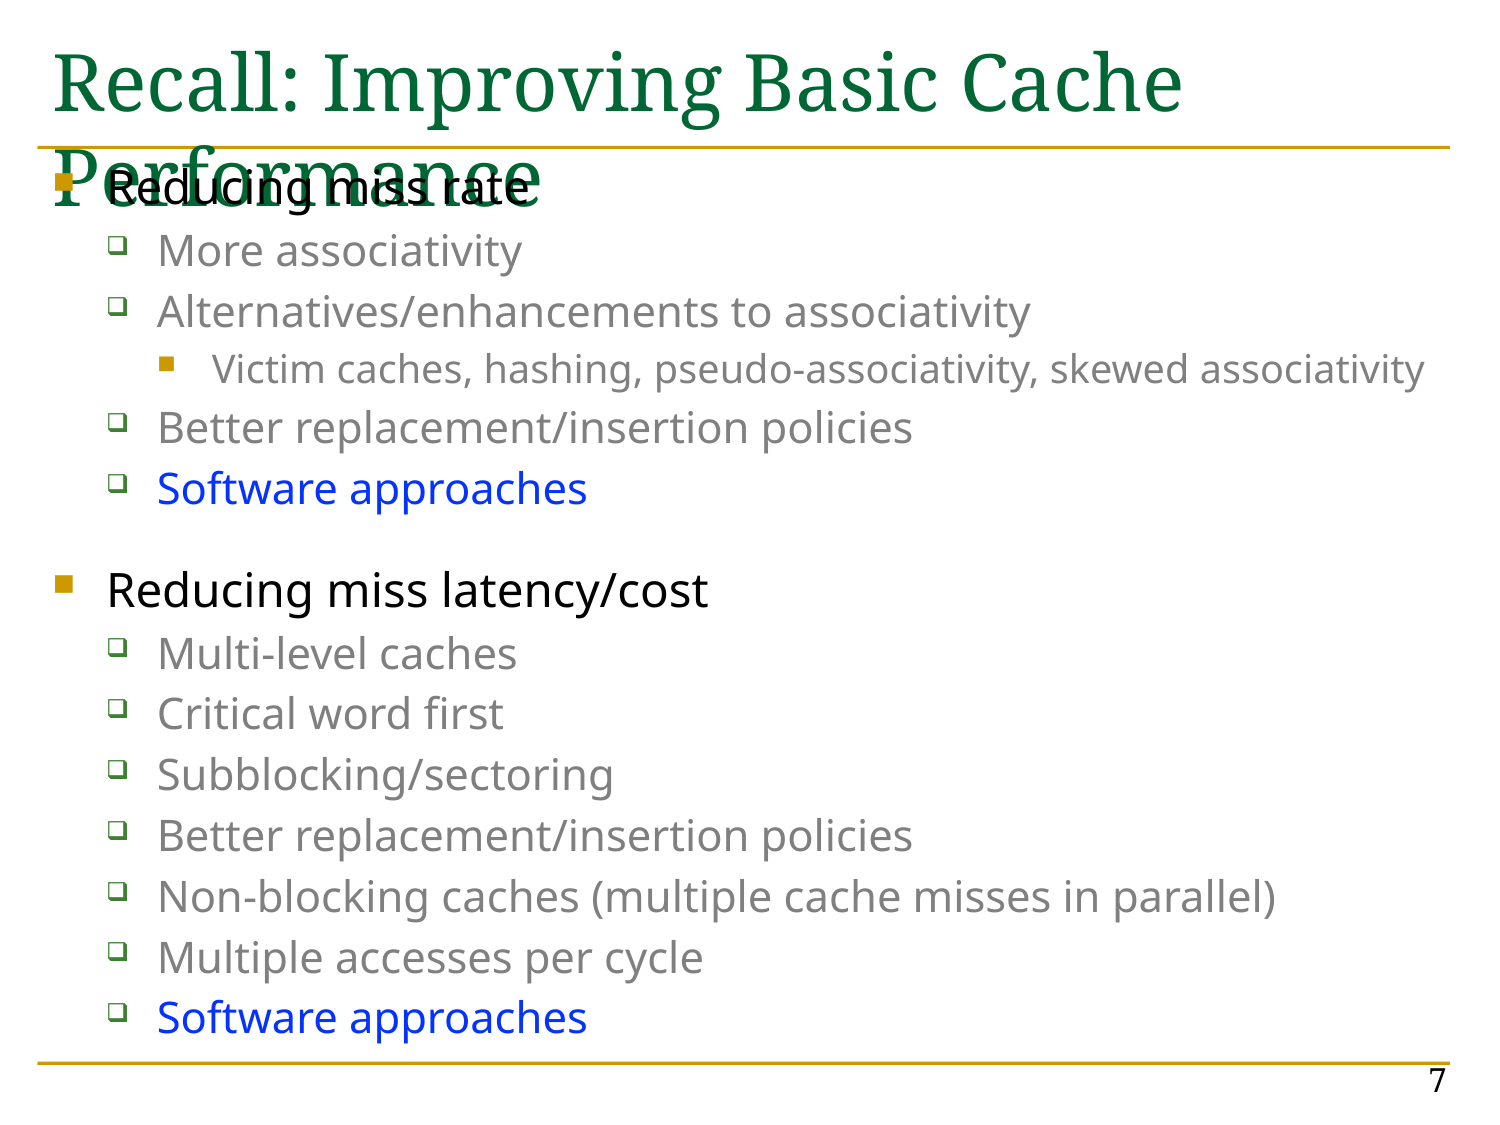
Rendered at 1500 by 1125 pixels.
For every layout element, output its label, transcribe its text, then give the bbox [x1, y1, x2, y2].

title Recall: Improving Basic Cache Performance [37, 24, 1450, 149]
slide_number 7 [1111, 1036, 1462, 1112]
list Reducing miss rate More associativity Alternatives/enhancements to associativity Victim caches, hashing, pseudo-associativity, skewed associativity Better replacement/insertion policies Software approaches Reducing miss latency/cost Multi-level caches Critical word first Subblocking/sectoring Better replacement/insertion policies Non-blocking caches (multiple cache misses in parallel) Multiple accesses per cycle Software approaches [37, 149, 1450, 1063]
